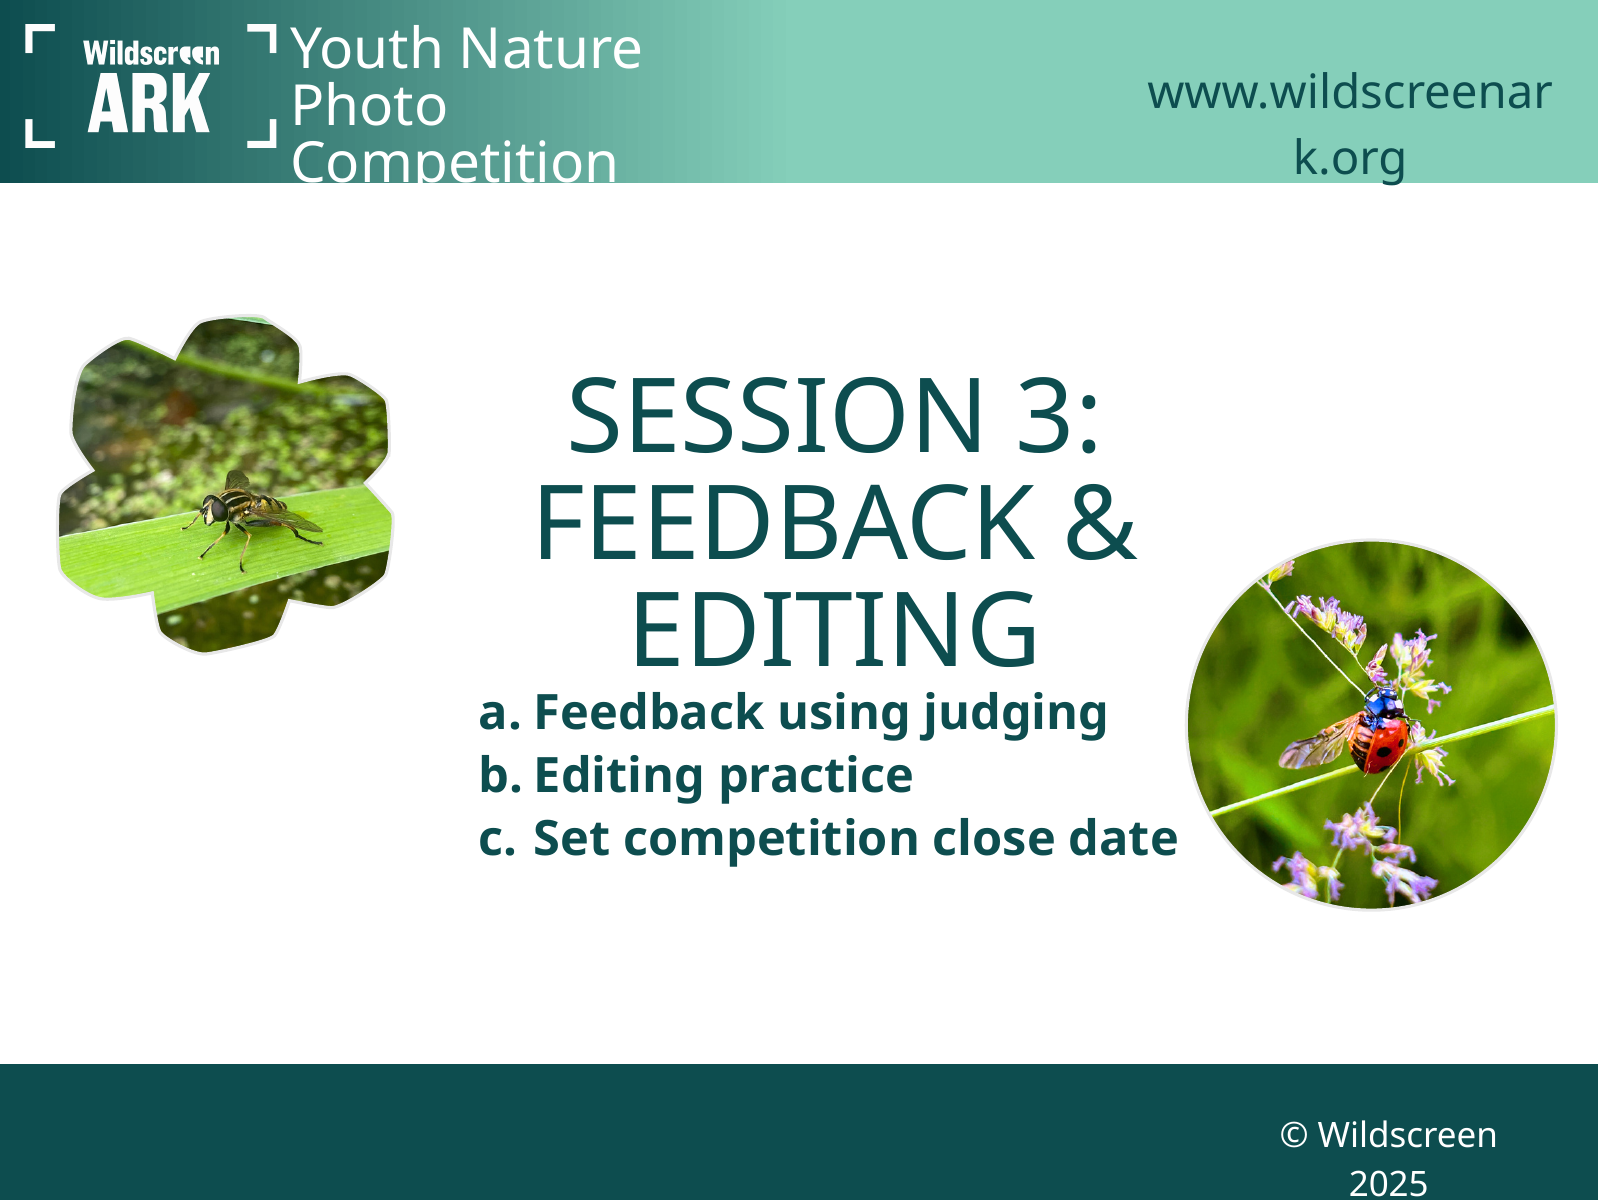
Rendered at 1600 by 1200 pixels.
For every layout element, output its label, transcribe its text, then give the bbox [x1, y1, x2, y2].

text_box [0, 1063, 1599, 1200]
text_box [0, 0, 1599, 184]
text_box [1186, 539, 1557, 911]
text_box Feedback using judging Editing practice Set competition close date [368, 613, 1302, 929]
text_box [25, 23, 658, 149]
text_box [50, 318, 397, 651]
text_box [415, 368, 1255, 601]
